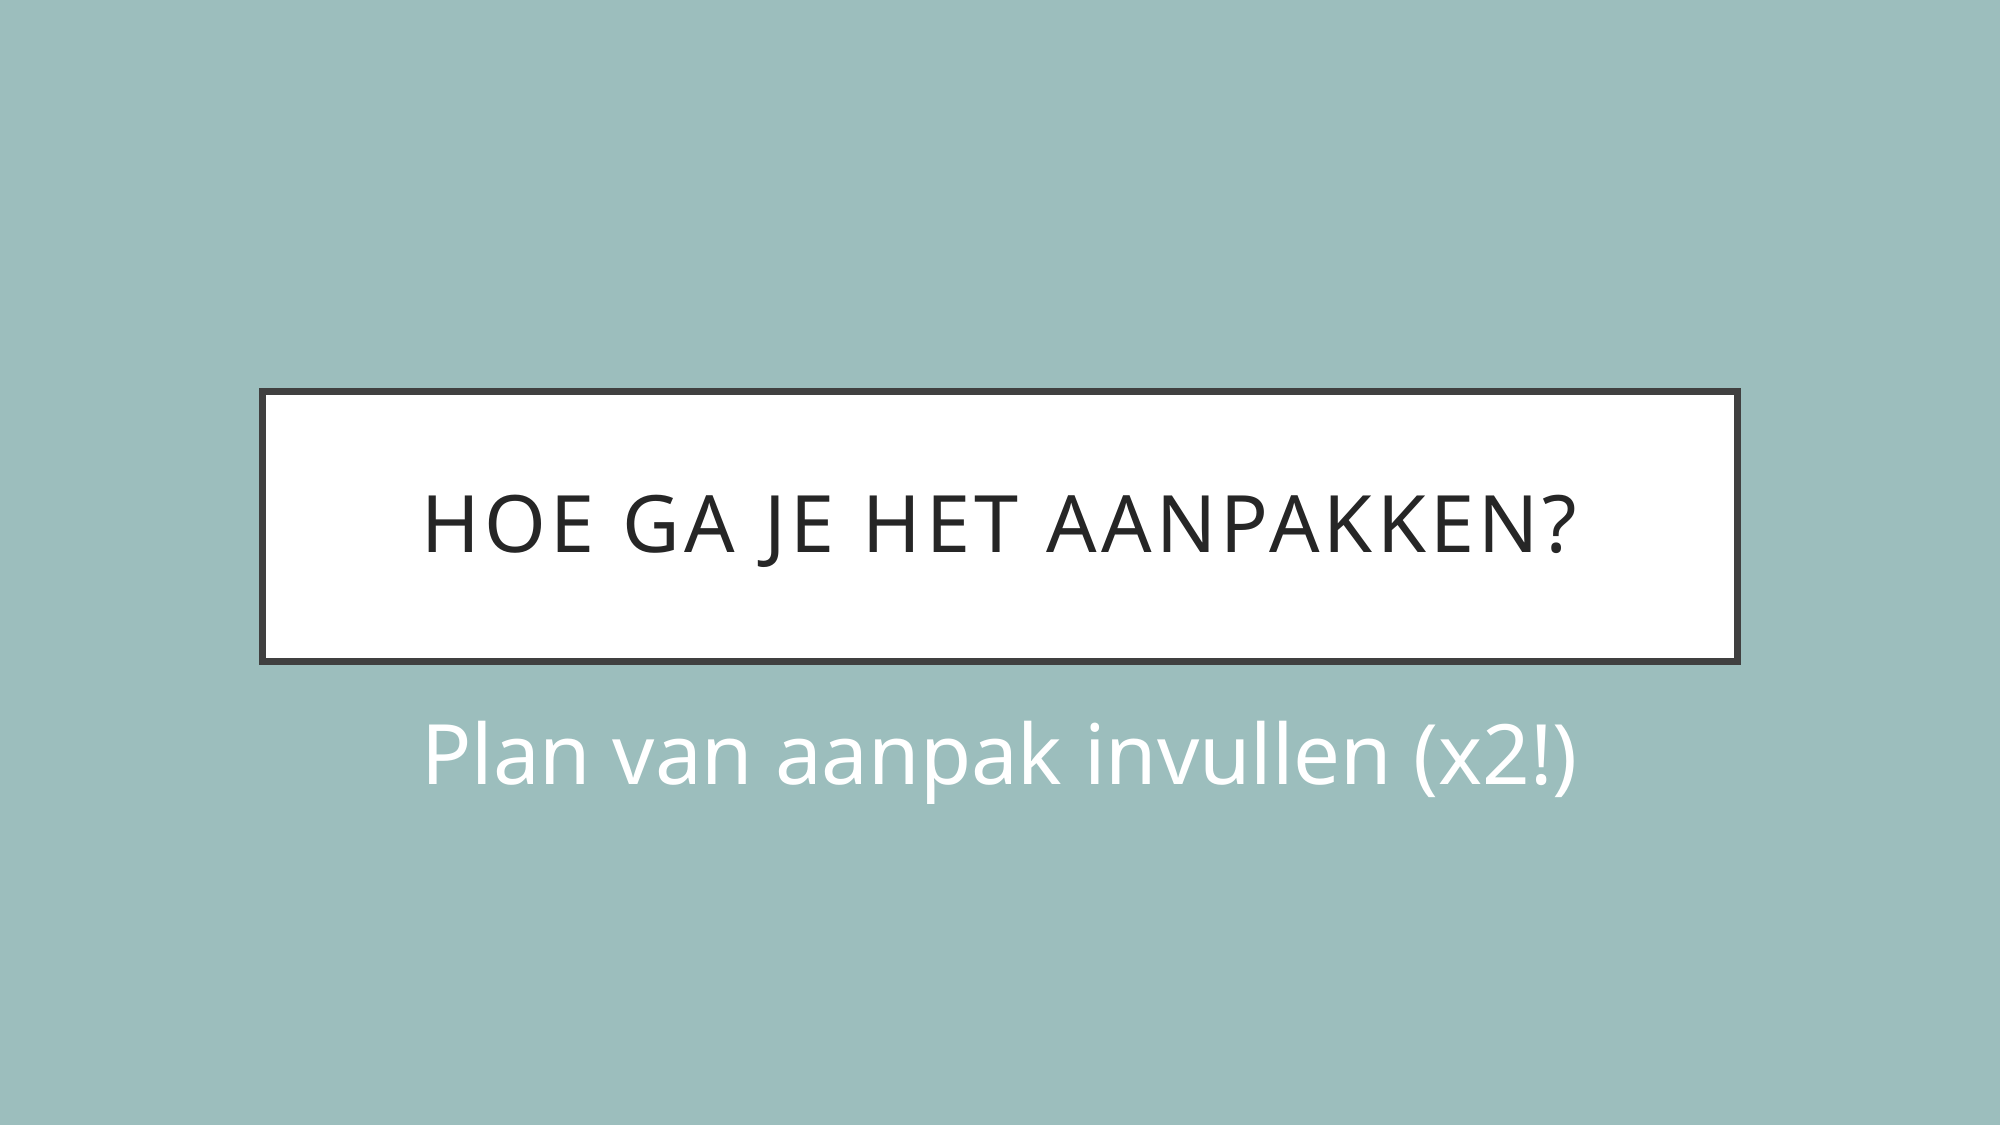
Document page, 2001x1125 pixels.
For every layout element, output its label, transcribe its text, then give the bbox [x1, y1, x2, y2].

title HOE GA JE HET AANPAKKEN? [259, 388, 1741, 665]
list Plan van aanpak invullen (x2!) [376, 693, 1624, 902]
